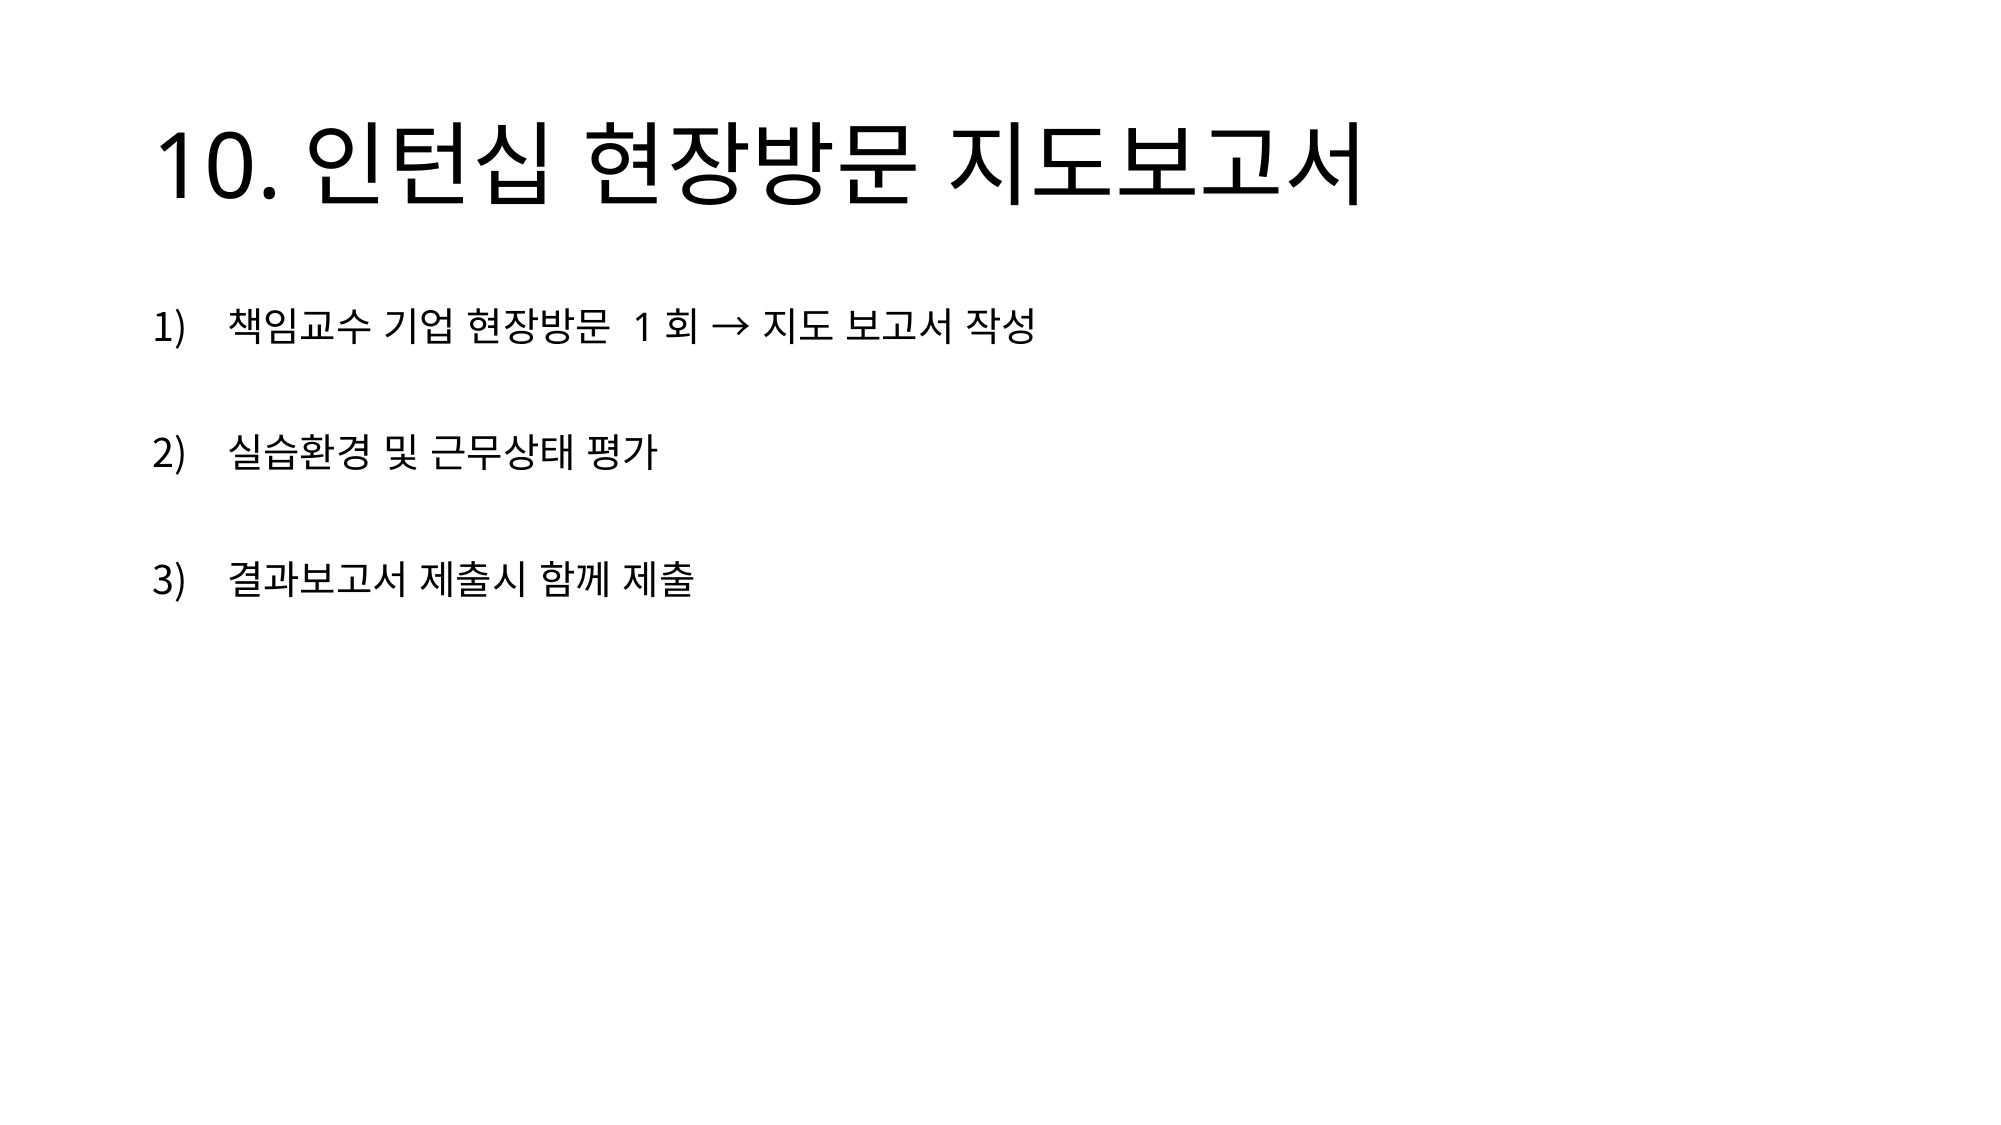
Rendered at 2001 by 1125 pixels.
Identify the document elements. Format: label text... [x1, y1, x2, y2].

title 10.인턴십 현장방문 지도보고서 [137, 59, 1863, 278]
list 책임교수 기업 현장방문 1회 → 지도 보고서 작성 실습환경 및 근무상태 평가 결과보고서 제출시 함께 제출 [137, 299, 1863, 1014]
